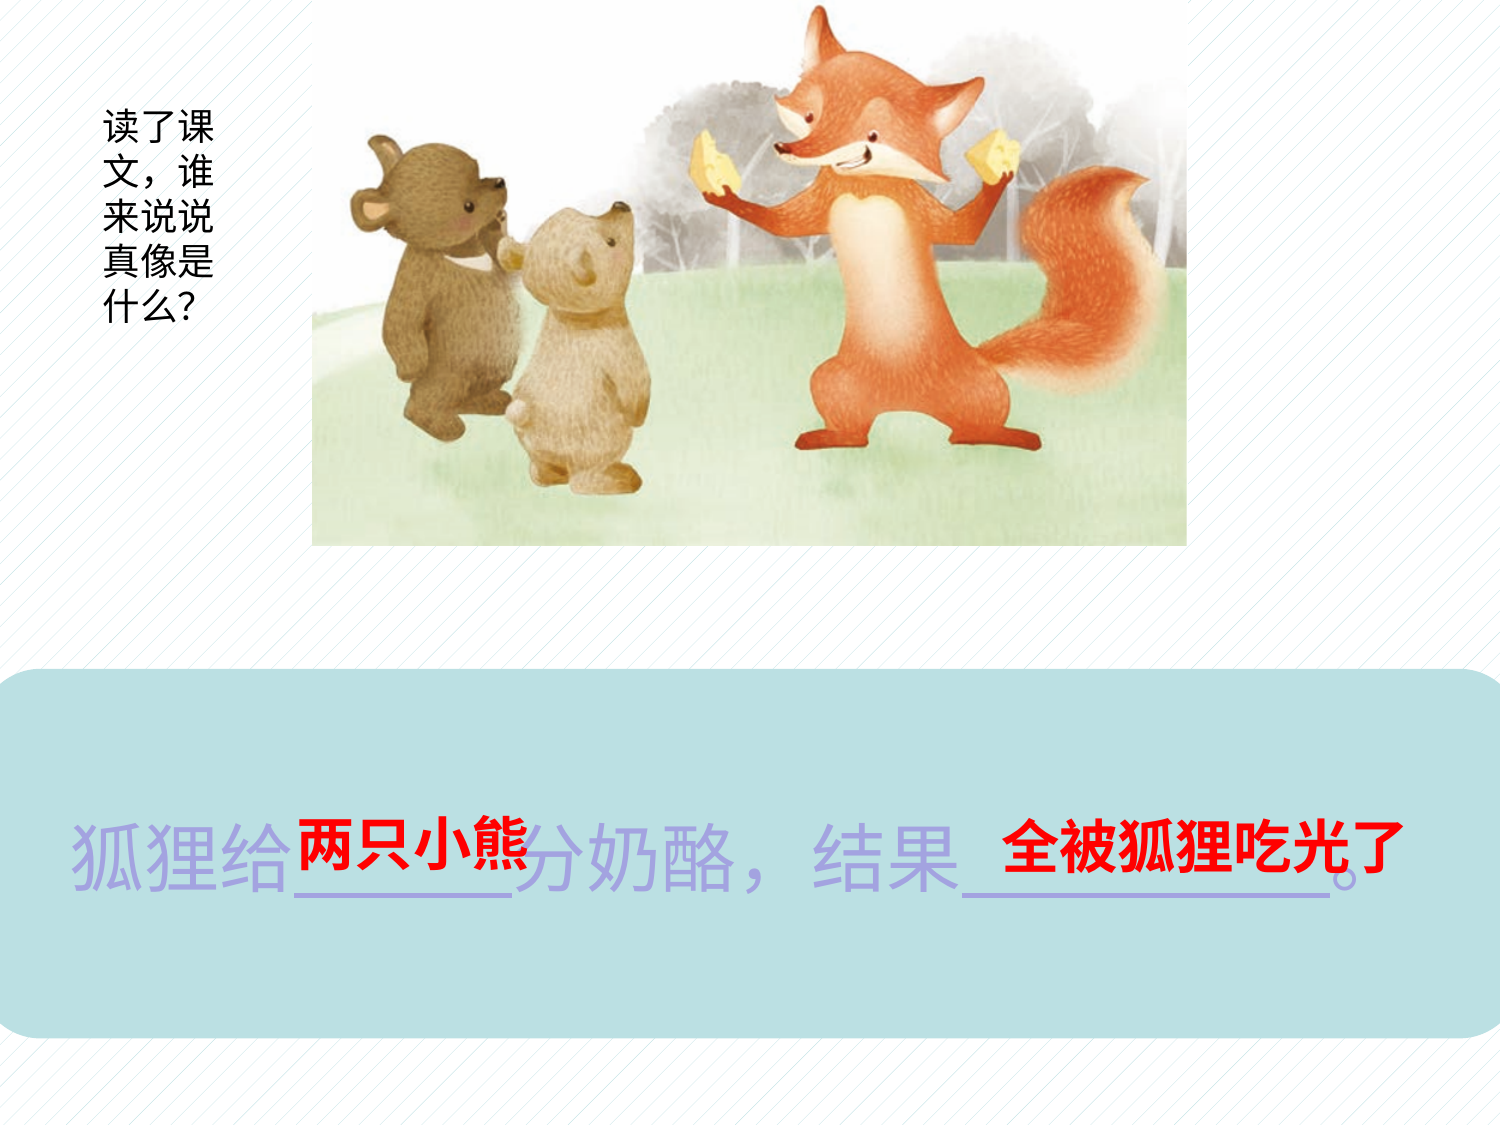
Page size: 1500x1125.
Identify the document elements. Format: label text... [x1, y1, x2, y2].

text_box 两只小熊 [281, 799, 554, 885]
picture [312, 0, 1188, 546]
text_box 读了课文，谁来说说真像是什么？ [88, 95, 254, 336]
text_box 狐狸给 分奶酪，结果 。 [0, 667, 1500, 1040]
text_box 全被狐狸吃光了 [986, 802, 1459, 888]
